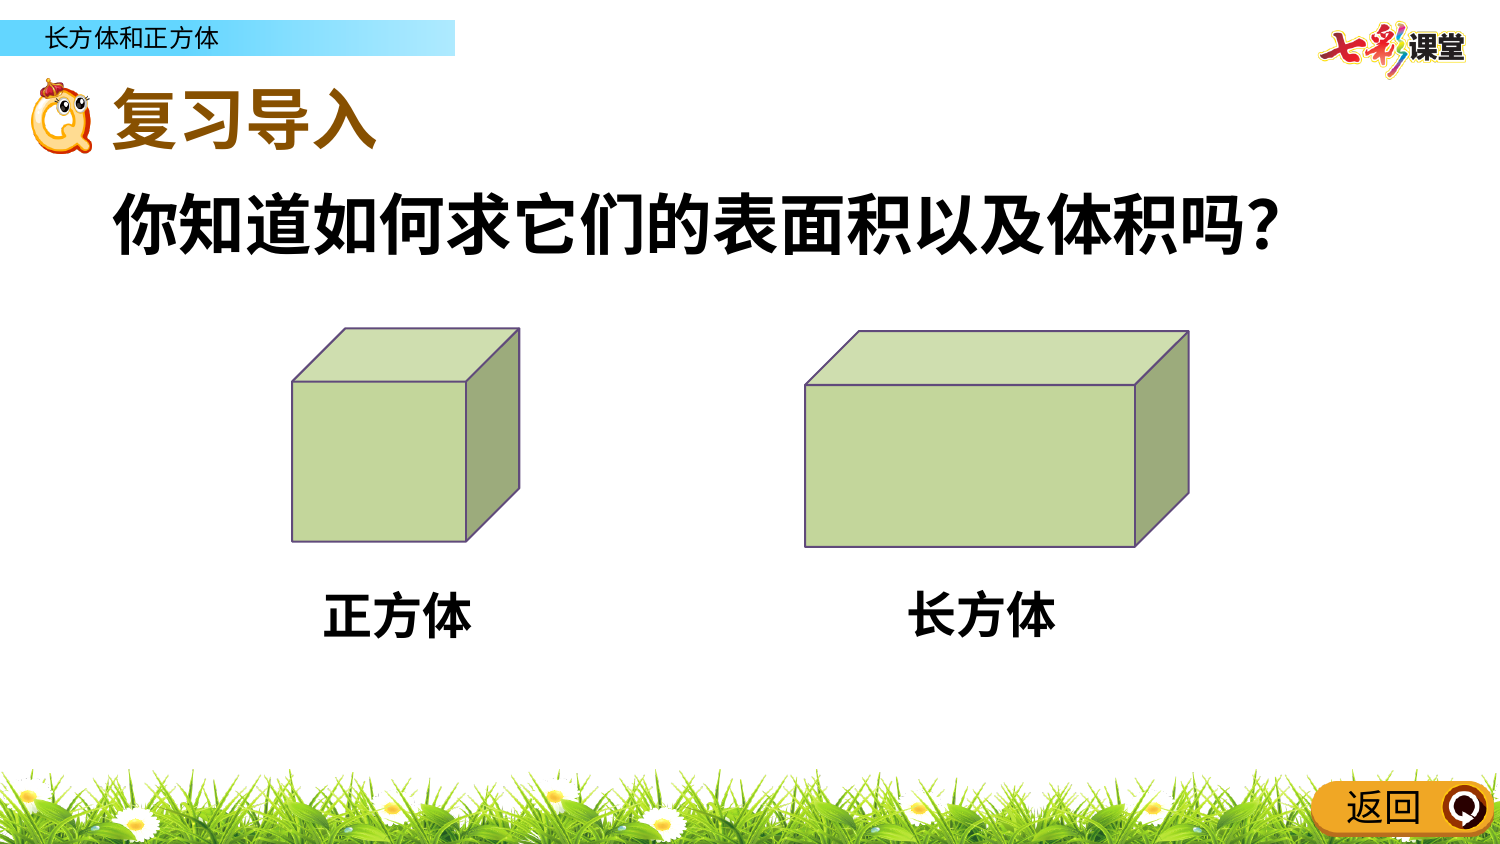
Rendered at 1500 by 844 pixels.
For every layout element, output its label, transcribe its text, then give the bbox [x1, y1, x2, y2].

text_box [290, 326, 522, 544]
text_box [802, 328, 1191, 549]
text_box 长方体 [894, 566, 1077, 650]
text_box 复习导入 [100, 72, 404, 164]
text_box 正方体 [310, 566, 493, 651]
picture [1316, 20, 1468, 80]
picture [0, 769, 1500, 844]
picture [31, 78, 92, 154]
text_box 你知道如何求它们的表面积以及体积吗？ [100, 161, 1326, 269]
